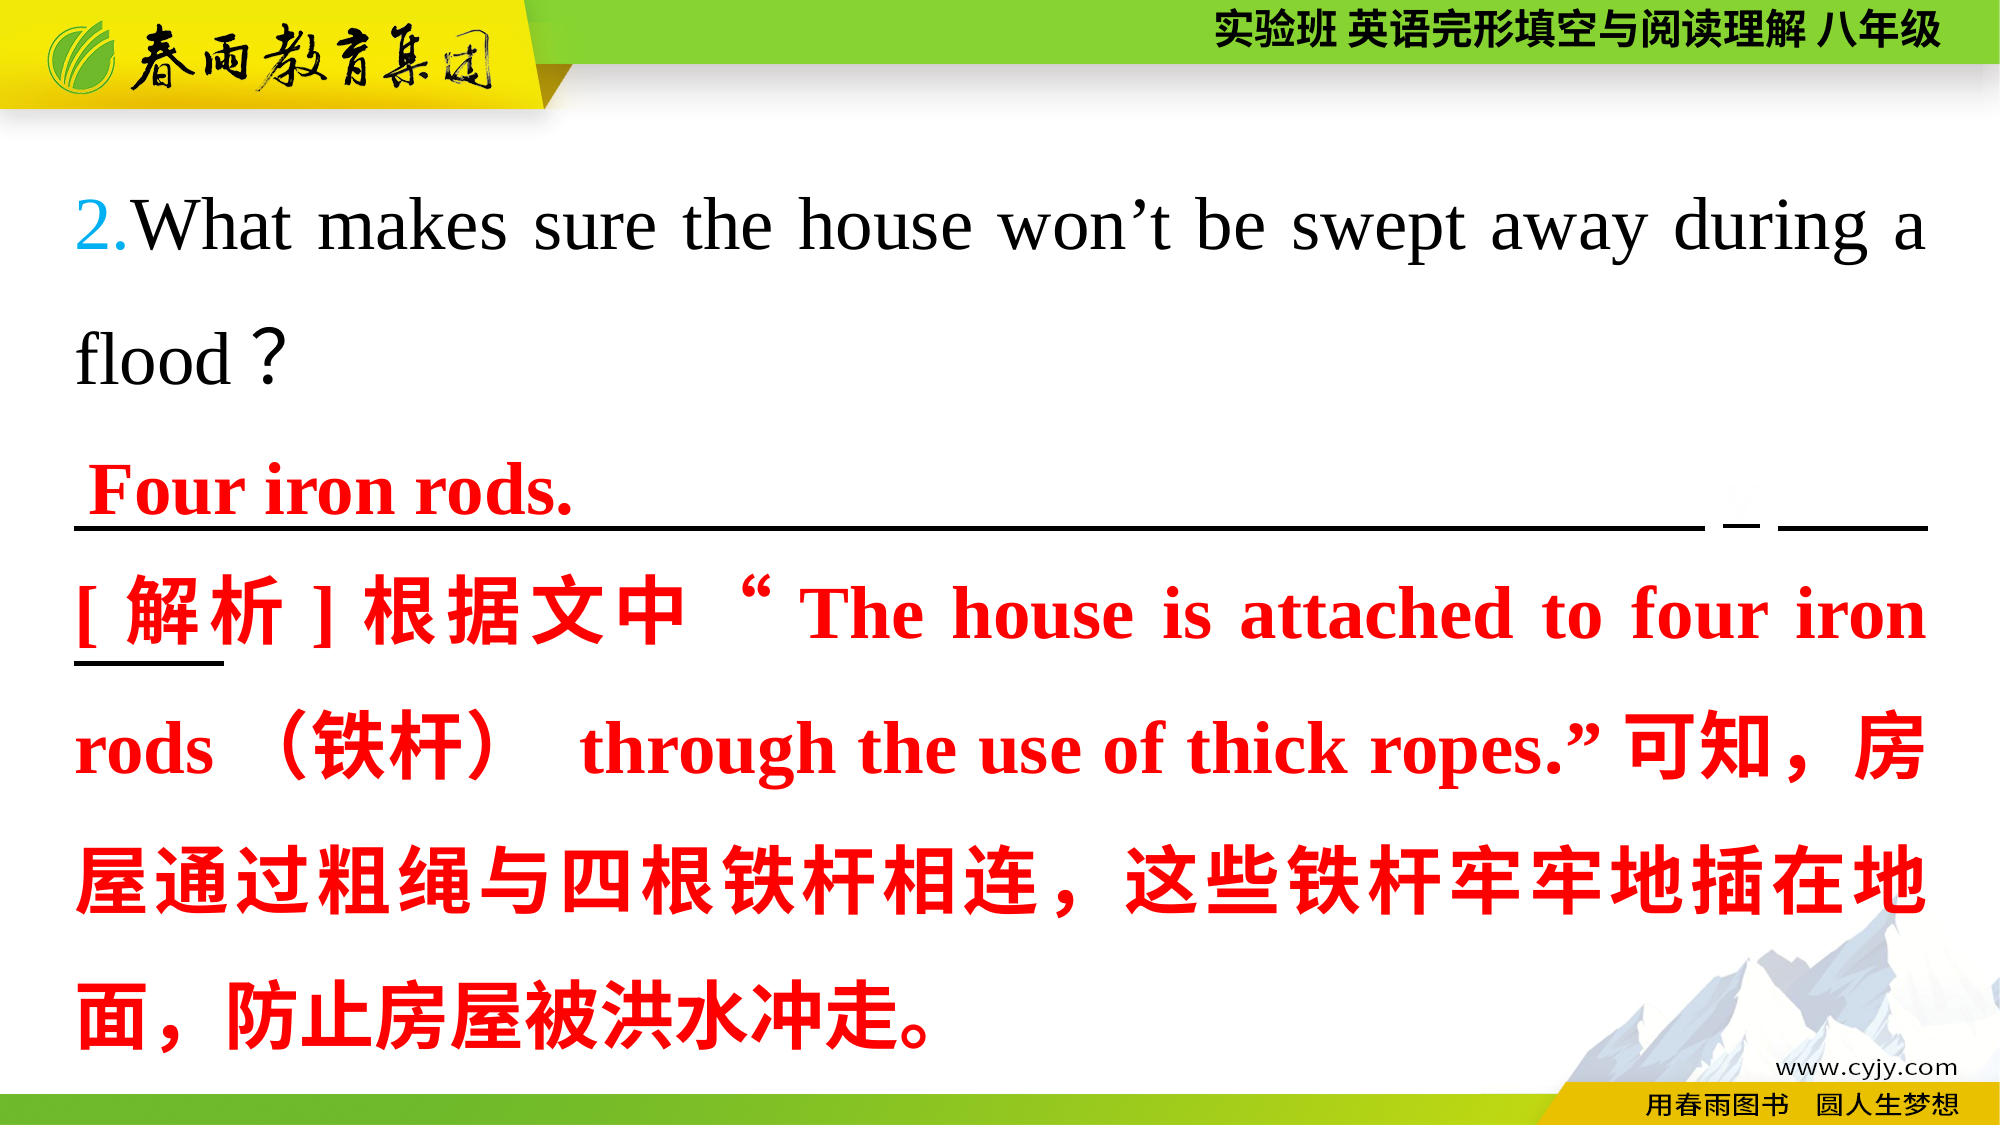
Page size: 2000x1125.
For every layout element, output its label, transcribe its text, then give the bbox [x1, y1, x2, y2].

text_box Four iron rods. [73, 387, 861, 511]
list 2.What makes sure the house won’t be swept away during a flood？ v [59, 122, 1944, 511]
text_box [解析]根据文中“The house is attached to four iron rods（铁杆） through the use of thick ropes.”可知，房屋通过粗绳与四根铁杆相连，这些铁杆牢牢地插在地面，防止房屋被洪水冲走。 [59, 511, 1944, 1067]
picture [0, 0, 2000, 1125]
